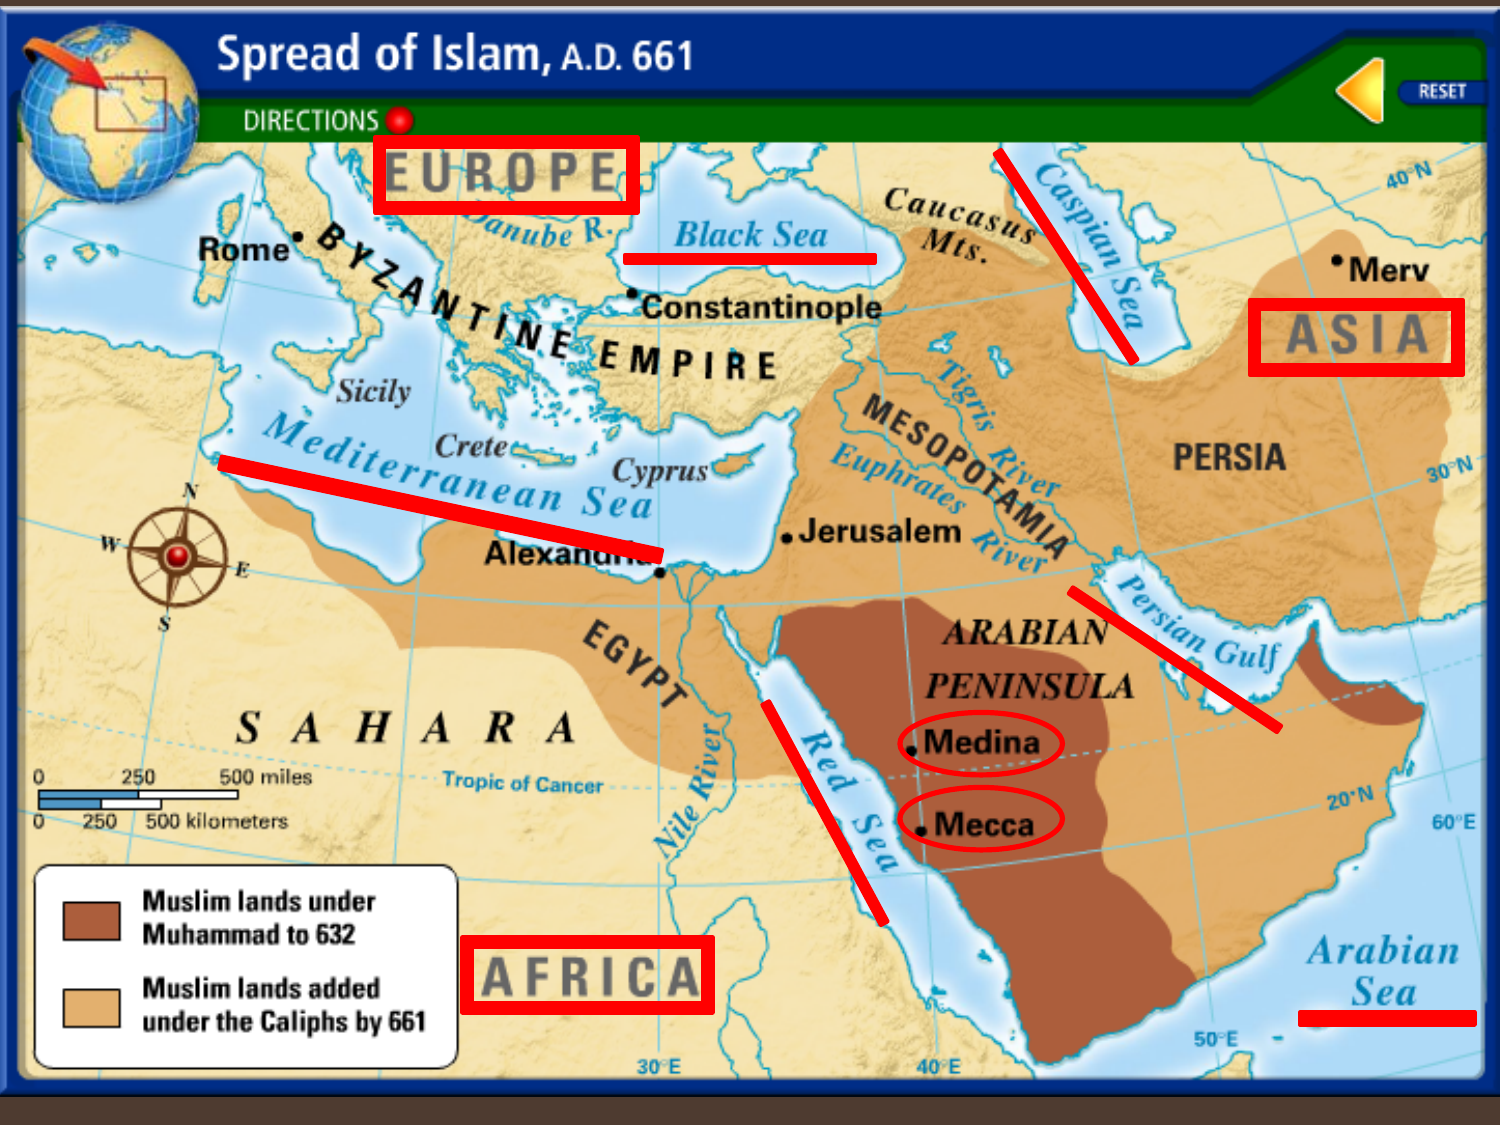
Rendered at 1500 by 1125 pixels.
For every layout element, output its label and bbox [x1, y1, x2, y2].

list [0, 6, 1500, 1098]
